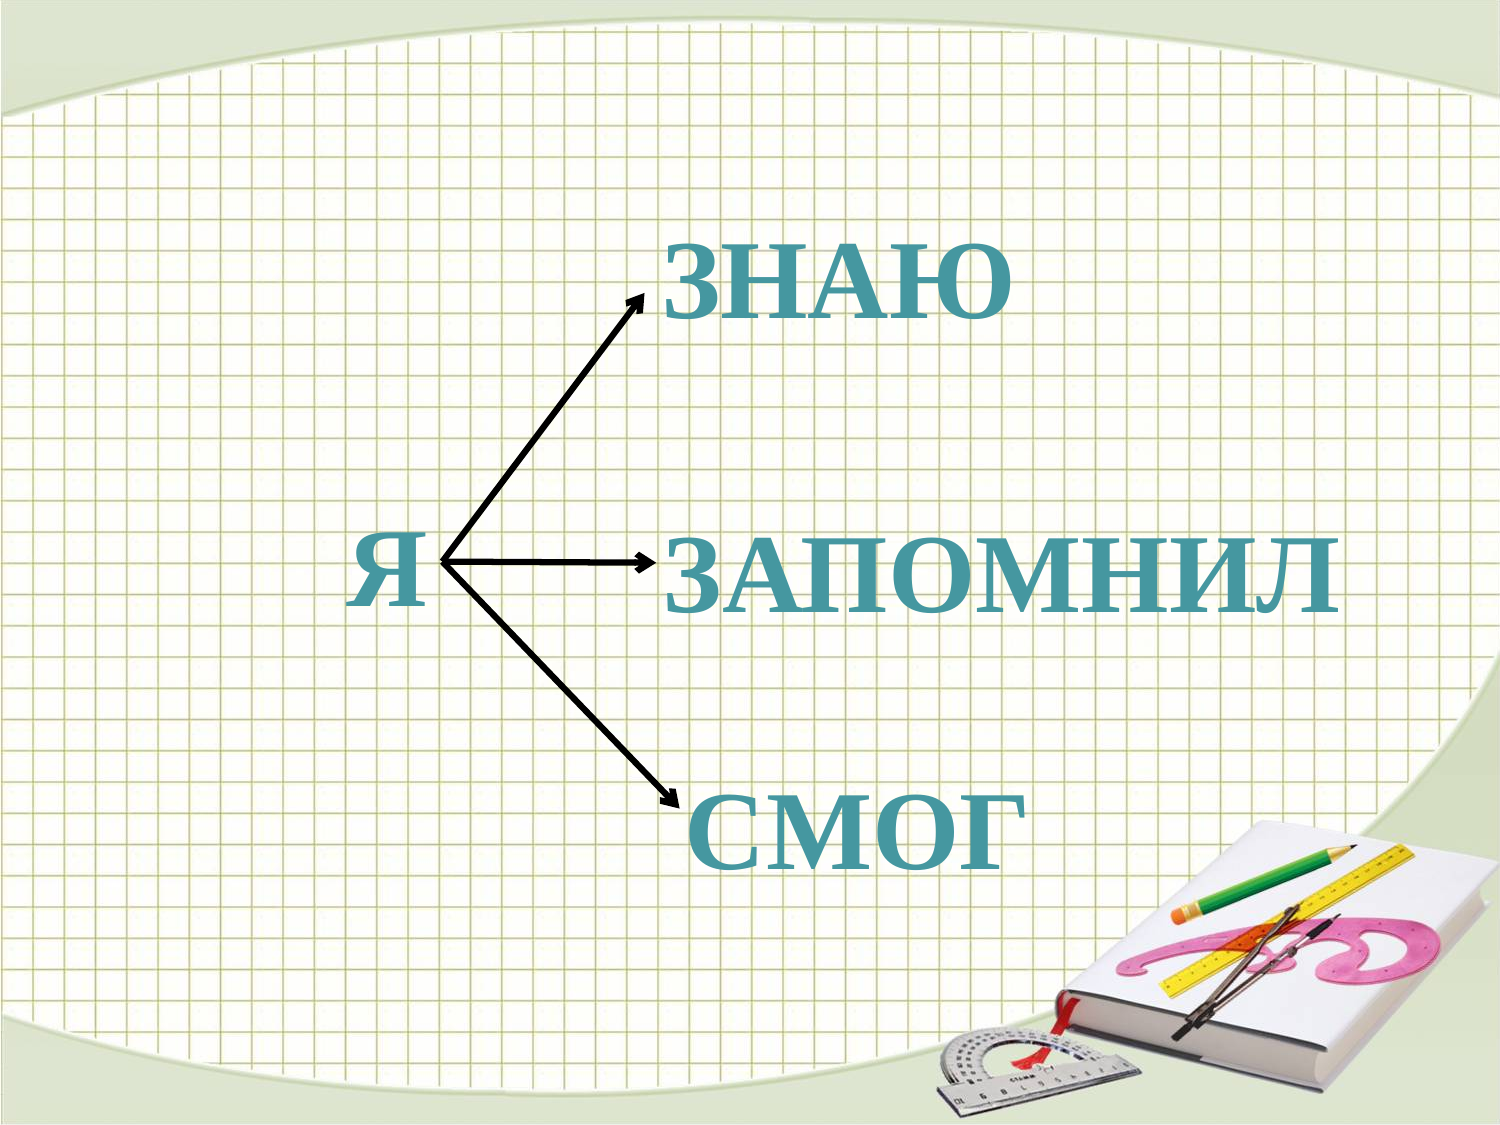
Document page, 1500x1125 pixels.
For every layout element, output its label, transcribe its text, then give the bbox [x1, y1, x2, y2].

text_box СМОГ [669, 749, 1047, 900]
picture [0, 0, 1500, 1125]
text_box Я [331, 486, 437, 637]
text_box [442, 292, 645, 560]
text_box ЗНАЮ [646, 199, 1032, 349]
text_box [442, 562, 680, 809]
text_box ЗАПОМНИЛ [650, 492, 1356, 642]
